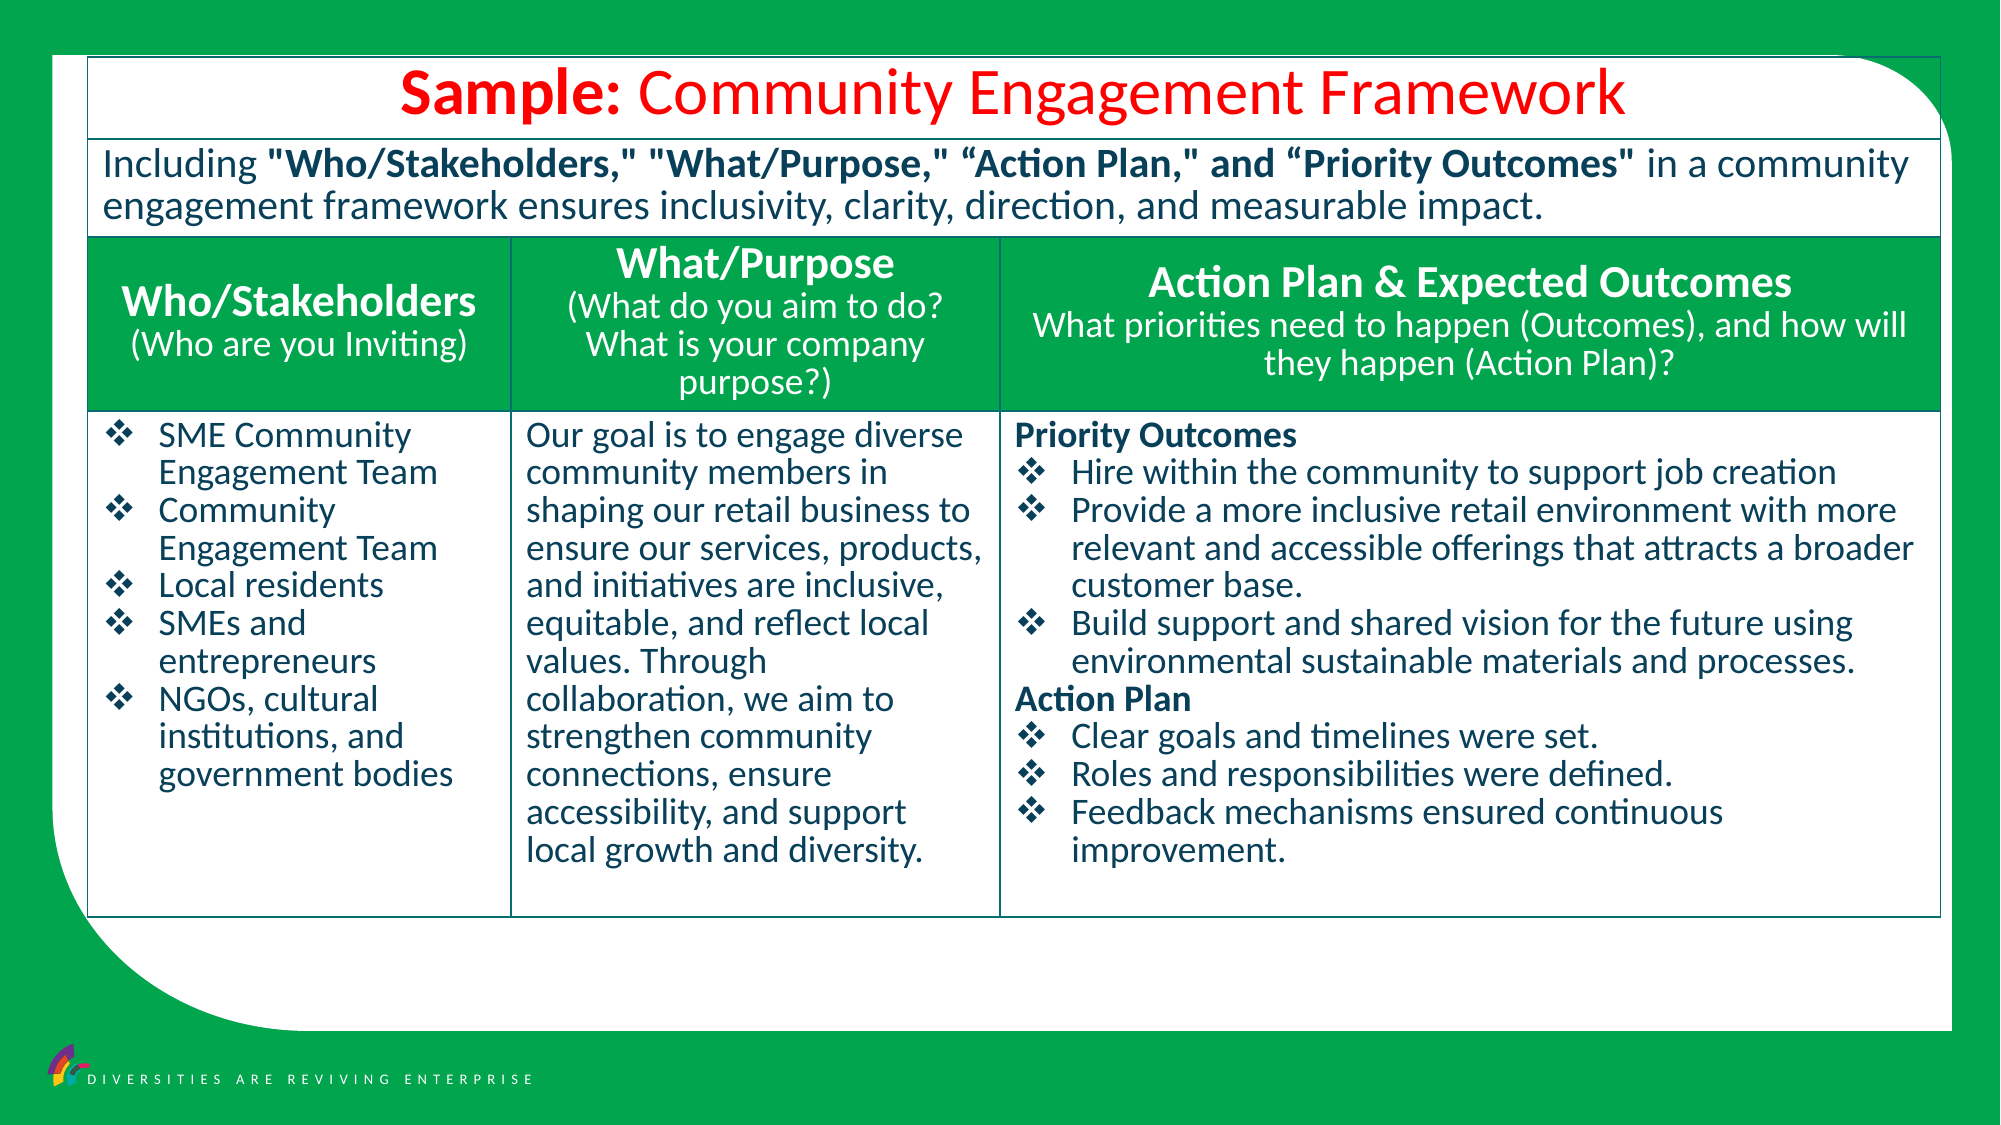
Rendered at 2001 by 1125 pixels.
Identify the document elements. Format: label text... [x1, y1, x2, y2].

table_cell Priority Outcomes Hire within the community to support job creation Provide a more inclusive retail environment with more relevant and accessible offerings that attracts a broader customer base. Build support and shared vision for the future using environmental sustainable materials and processes. Action Plan Clear goals and timelines were set. Roles and responsibilities were defined. Feedback mechanisms ensured continuous improvement. [1001, 412, 1940, 916]
table_cell Who/Stakeholders (Who are you Inviting) [88, 238, 510, 410]
table_header Sample: Community Engagement Framework [88, 58, 1940, 138]
table_cell SME Community Engagement Team Community Engagement Team Local residents SMEs and entrepreneurs NGOs, cultural institutions, and government bodies [88, 412, 510, 916]
table_cell Action Plan & Expected Outcomes What priorities need to happen (Outcomes), and how will they happen (Action Plan)? [1001, 238, 1940, 410]
table_cell What/Purpose (What do you aim to do? What is your company purpose?) [512, 238, 999, 410]
table_cell Including "Who/Stakeholders," "What/Purpose," “Action Plan," and “Priority Outcomes" in a community engagement framework ensures inclusivity, clarity, direction, and measurable impact. [88, 140, 1940, 236]
table_cell Our goal is to engage diverse community members in shaping our retail business to ensure our services, products, and initiatives are inclusive, equitable, and reflect local values. Through collaboration, we aim to strengthen community connections, ensure accessibility, and support local growth and diversity. [512, 412, 999, 916]
